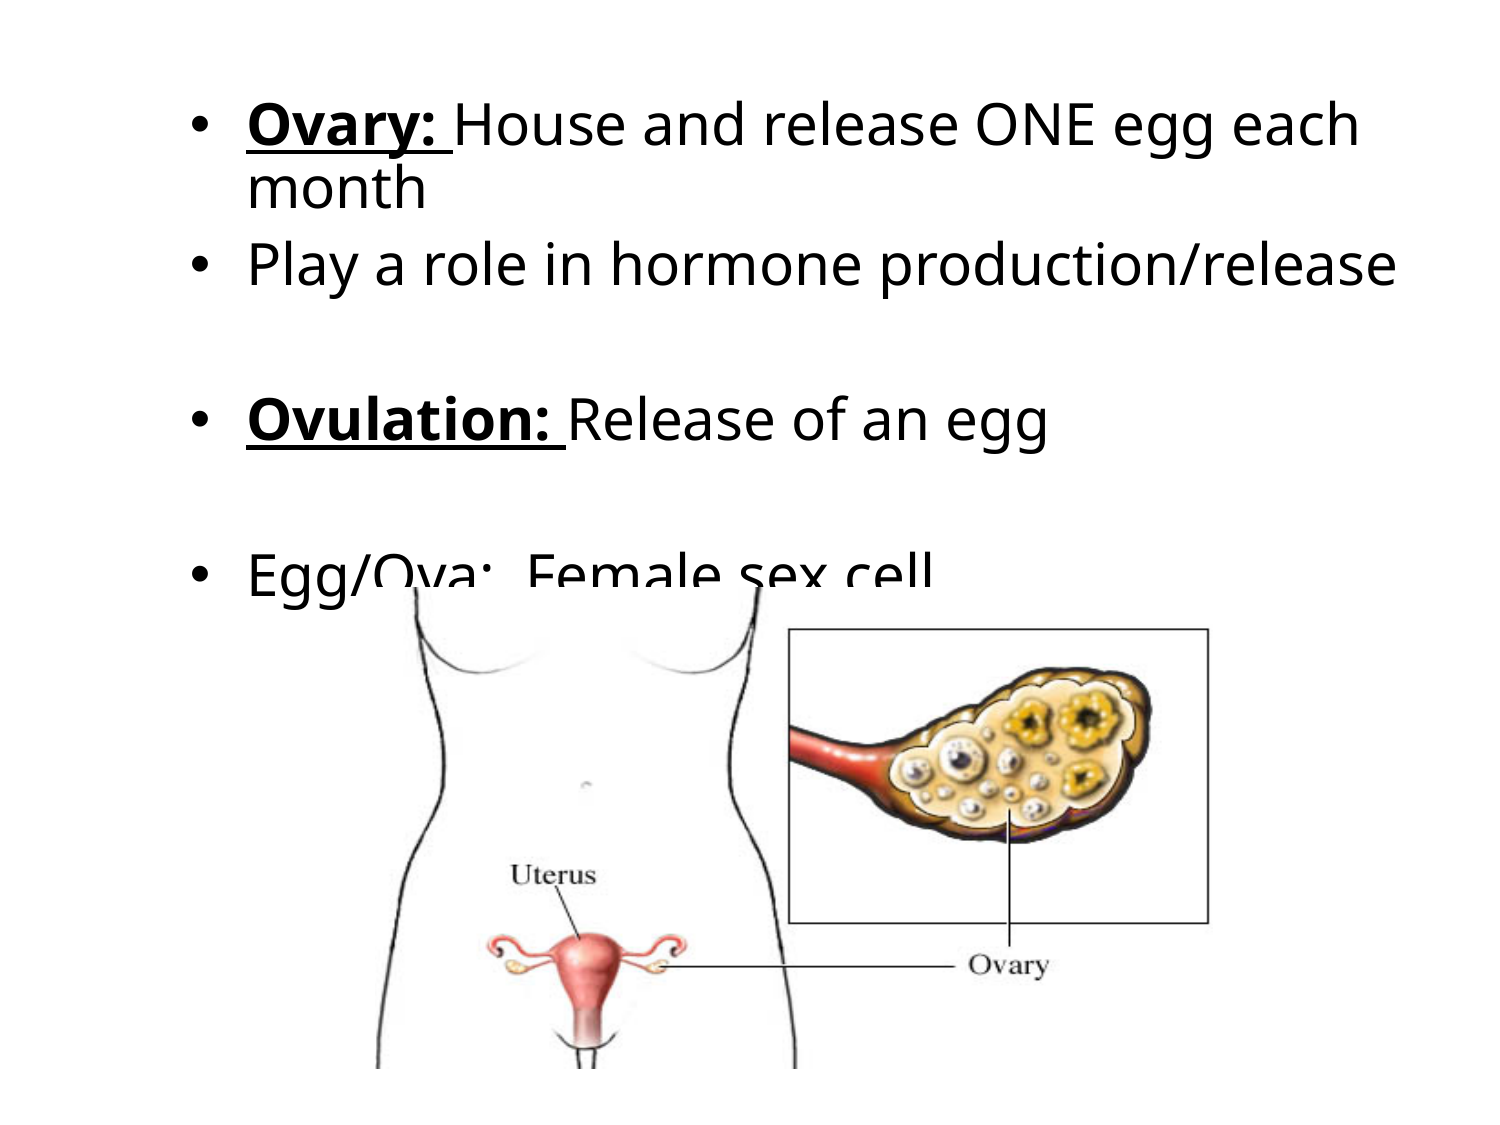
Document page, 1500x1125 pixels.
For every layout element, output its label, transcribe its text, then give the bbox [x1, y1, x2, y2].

picture [374, 587, 1213, 1069]
list Ovary: House and release ONE egg each month Play a role in hormone production/release Ovulation: Release of an egg Egg/Ova: Female sex cell [174, 87, 1450, 763]
